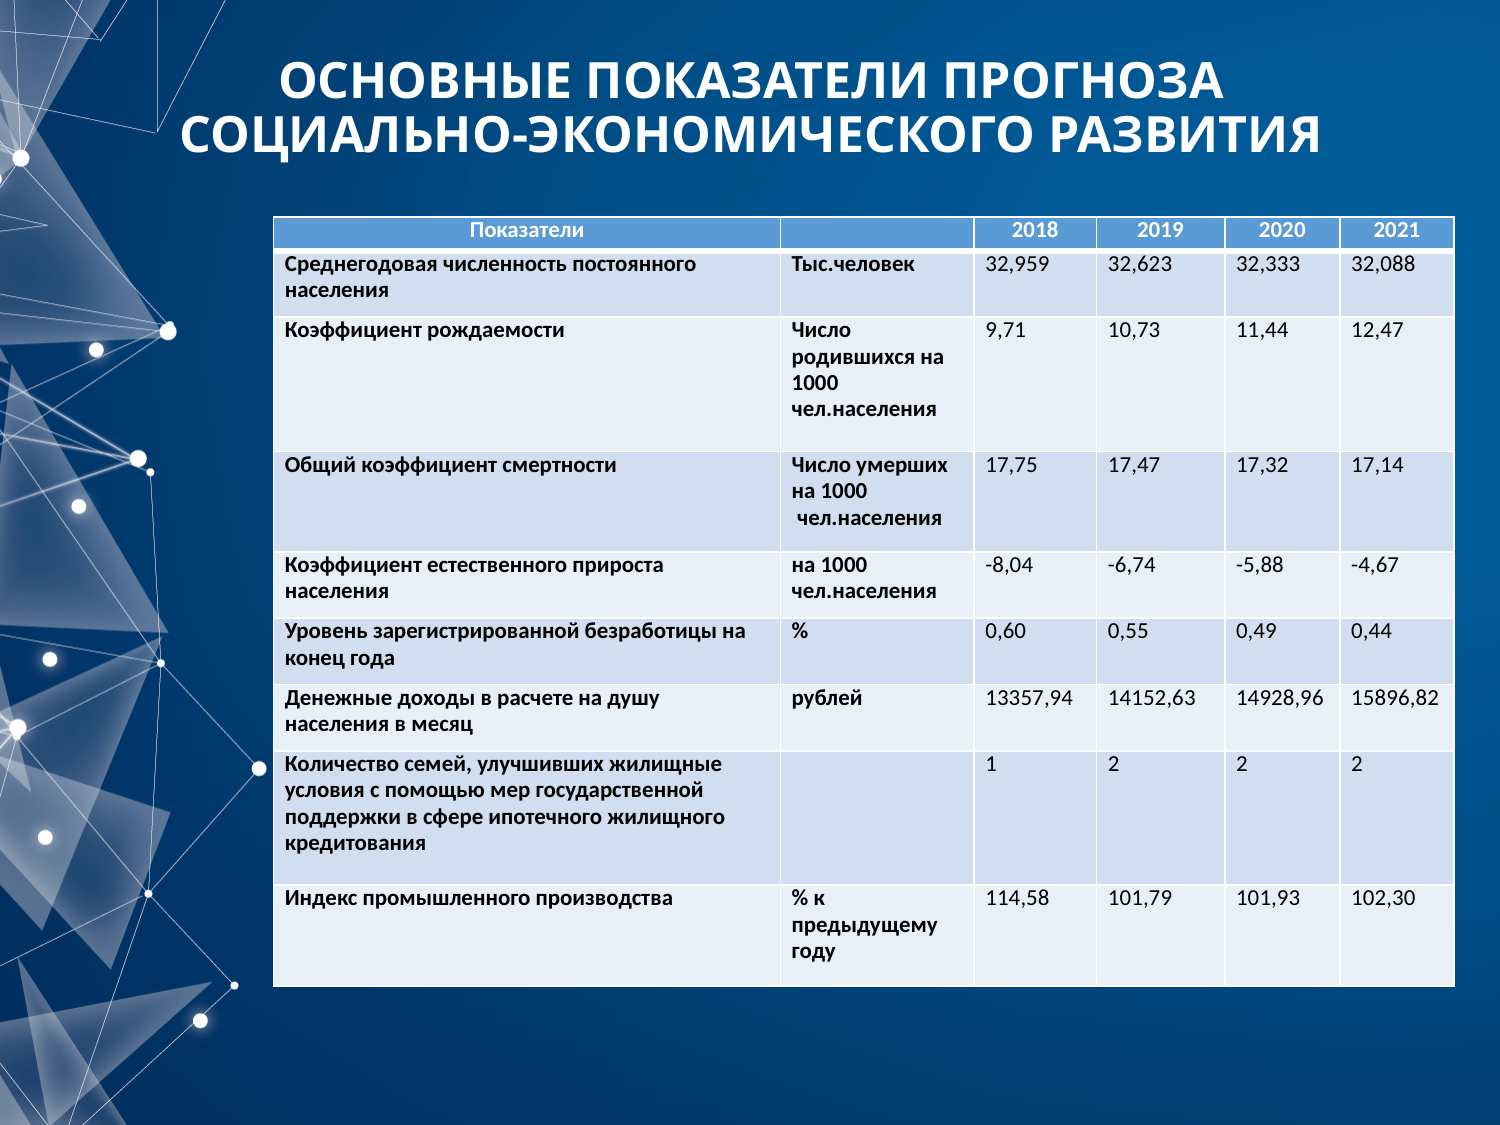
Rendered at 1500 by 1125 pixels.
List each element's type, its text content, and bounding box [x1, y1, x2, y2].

table_cell 2 [1226, 752, 1339, 884]
table_cell Коэффициент рождаемости [274, 318, 780, 451]
table_header 2020 [1226, 218, 1339, 248]
table_cell 12,47 [1341, 318, 1453, 451]
table_cell 101,79 [1097, 886, 1224, 985]
table_cell 2 [1097, 752, 1224, 884]
table_cell 32,088 [1341, 254, 1453, 316]
table_cell 0,49 [1226, 619, 1339, 684]
table_cell -8,04 [975, 553, 1096, 617]
table_cell Среднегодовая численность постоянного населения [274, 254, 780, 316]
table_cell 17,47 [1097, 452, 1224, 551]
table_cell 0,44 [1341, 619, 1453, 684]
table_cell Коэффициент естественного прироста населения [274, 553, 780, 617]
table_cell 32,333 [1226, 254, 1339, 316]
table_cell Количество семей, улучшивших жилищные условия с помощью мер государственной поддержки в сфере ипотечного жилищного кредитования [274, 752, 780, 884]
table_cell 11,44 [1226, 318, 1339, 451]
table_header 2021 [1341, 218, 1453, 248]
table_cell 14152,63 [1097, 685, 1224, 750]
table_cell 17,32 [1226, 452, 1339, 551]
table_cell -4,67 [1341, 553, 1453, 617]
table_cell 32,623 [1097, 254, 1224, 316]
table_cell -6,74 [1097, 553, 1224, 617]
table_cell 14928,96 [1226, 685, 1339, 750]
table_cell Тыс.человек [781, 254, 973, 316]
table_cell Число родившихся на 1000 чел.населения [781, 318, 973, 451]
table_cell Уровень зарегистрированной безработицы на конец года [274, 619, 780, 684]
title ОСНОВНЫЕ ПОКАЗАТЕЛИ ПРОГНОЗА СОЦИАЛЬНО-ЭКОНОМИЧЕСКОГО РАЗВИТИЯ [108, 0, 1395, 220]
table_cell 17,14 [1341, 452, 1453, 551]
table_header 2019 [1097, 218, 1224, 248]
table_header [781, 218, 973, 248]
table_cell Индекс промышленного производства [274, 886, 780, 985]
table_cell 0,60 [975, 619, 1096, 684]
table_header Показатели [274, 218, 780, 248]
table_cell [781, 752, 973, 884]
table_cell рублей [781, 685, 973, 750]
table_cell Общий коэффициент смертности [274, 452, 780, 551]
table_cell 114,58 [975, 886, 1096, 985]
table_cell на 1000 чел.населения [781, 553, 973, 617]
table_cell -5,88 [1226, 553, 1339, 617]
table_cell 1 [975, 752, 1096, 884]
table_cell 101,93 [1226, 886, 1339, 985]
table_cell 17,75 [975, 452, 1096, 551]
table_cell 2 [1341, 752, 1453, 884]
table_cell 0,55 [1097, 619, 1224, 684]
table_header 2018 [975, 218, 1096, 248]
table_cell 13357,94 [975, 685, 1096, 750]
table_cell 15896,82 [1341, 685, 1453, 750]
table_cell 32,959 [975, 254, 1096, 316]
table_cell Число умерших на 1000 чел.населения [781, 452, 973, 551]
table_cell 10,73 [1097, 318, 1224, 451]
table_cell Денежные доходы в расчете на душу населения в месяц [274, 685, 780, 750]
table_cell % к предыдущему году [781, 886, 973, 985]
table_cell 9,71 [975, 318, 1096, 451]
table_cell 102,30 [1341, 886, 1453, 985]
table_cell % [781, 619, 973, 684]
picture [0, 0, 1500, 1125]
